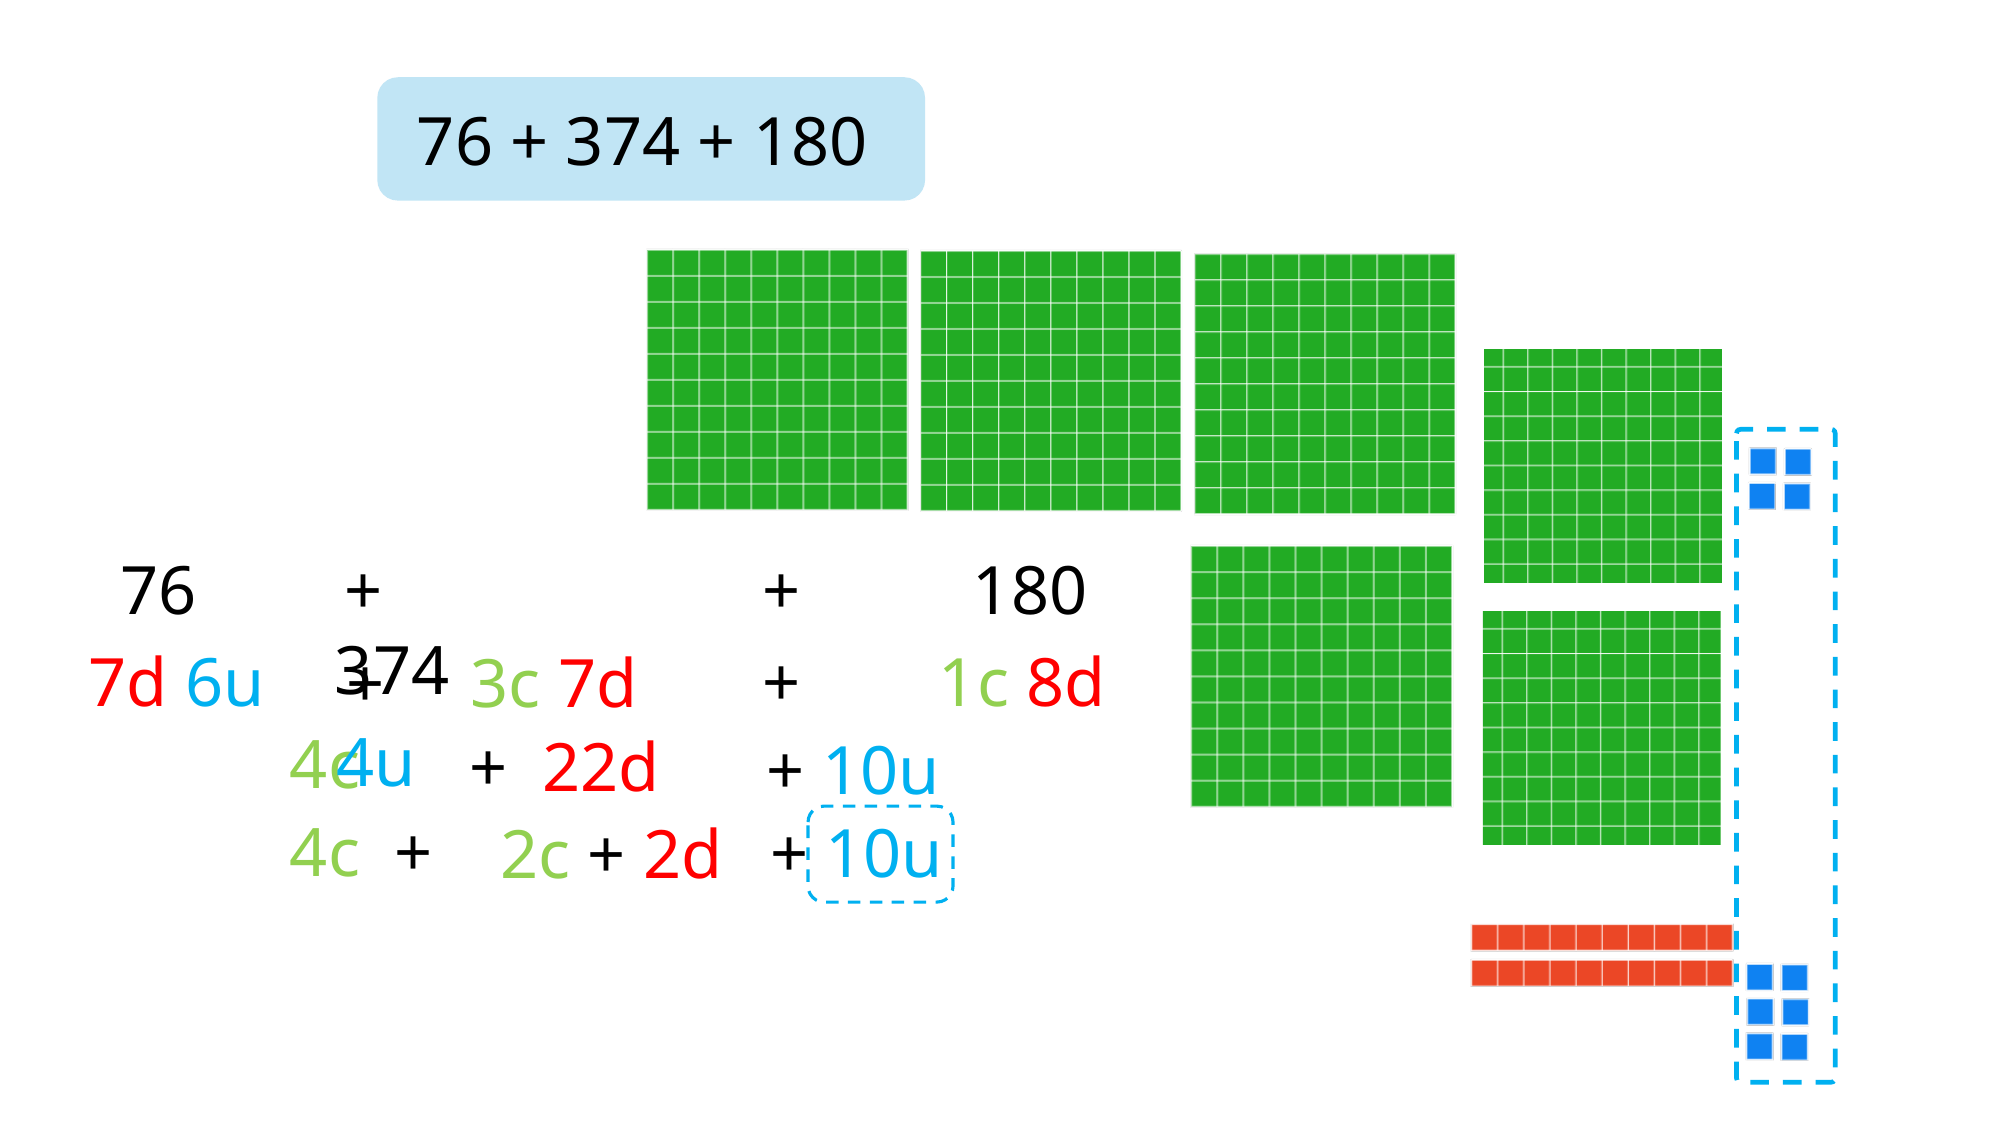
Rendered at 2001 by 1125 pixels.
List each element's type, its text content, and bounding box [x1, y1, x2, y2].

text_box 76 + 374 + 180 [375, 75, 927, 203]
text_box + 10u [755, 803, 1020, 899]
text_box + 1c 8d [737, 632, 1137, 727]
text_box [1735, 428, 1837, 923]
picture [595, 197, 1467, 860]
text_box + 22d [445, 717, 844, 804]
text_box + 10u [734, 720, 1000, 804]
picture [1482, 610, 1722, 846]
text_box + 374 [353, 540, 656, 632]
text_box 2c + 2d [485, 804, 755, 899]
text_box 76 [105, 540, 353, 632]
text_box 4c + [274, 802, 522, 898]
text_box + 180 [737, 566, 1137, 632]
picture [1302, 767, 1861, 1115]
text_box 4c [274, 714, 321, 802]
text_box 7d 6u [73, 632, 321, 727]
text_box + 3c 7d 4u [321, 632, 723, 802]
picture [1739, 199, 1863, 568]
text_box [806, 804, 955, 904]
picture [1483, 348, 1723, 583]
